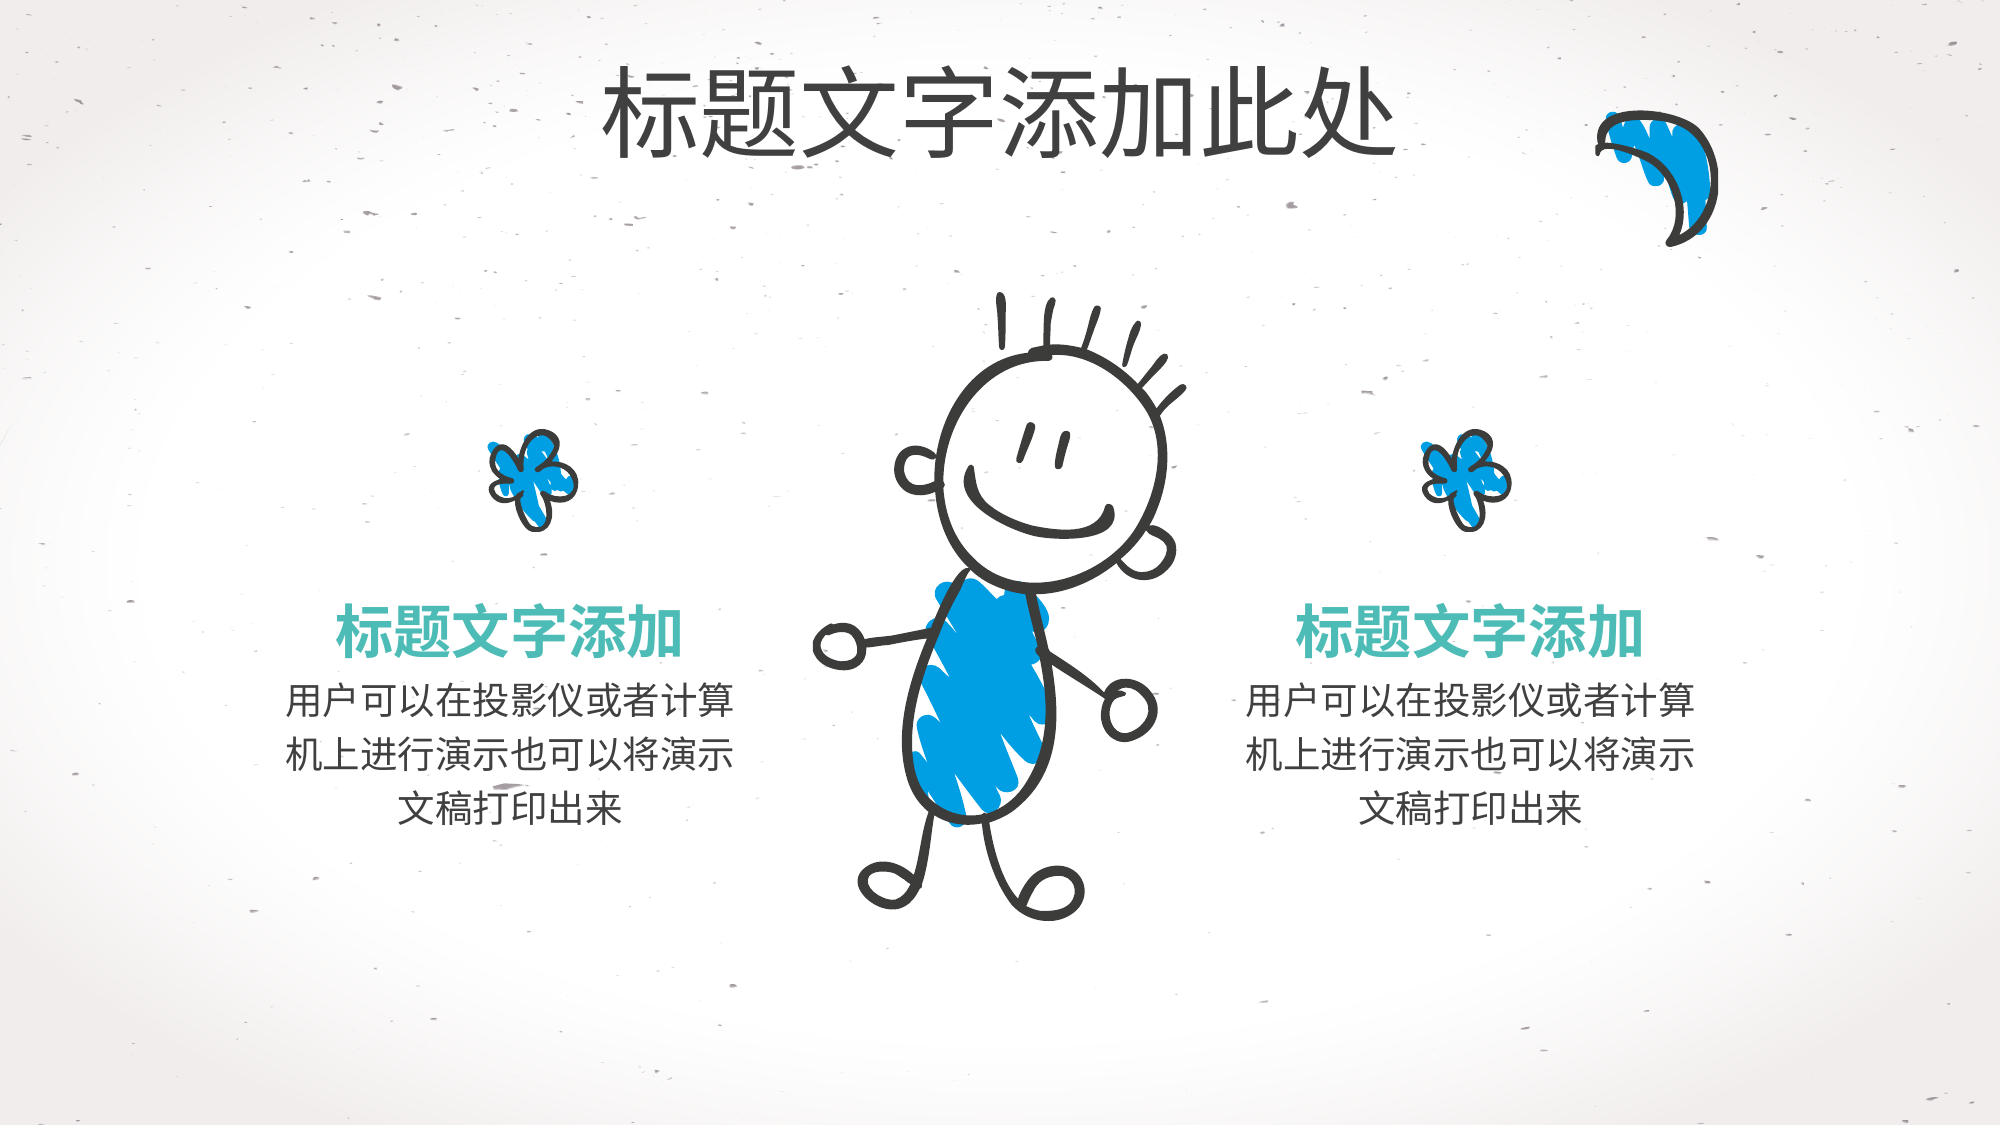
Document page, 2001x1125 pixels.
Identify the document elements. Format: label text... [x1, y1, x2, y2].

picture [487, 429, 580, 532]
text_box 标题文字添加此处 [585, 43, 1415, 178]
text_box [1209, 573, 1732, 840]
picture [812, 292, 1188, 921]
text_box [249, 573, 771, 840]
picture [1595, 110, 1719, 247]
picture [1420, 429, 1513, 532]
